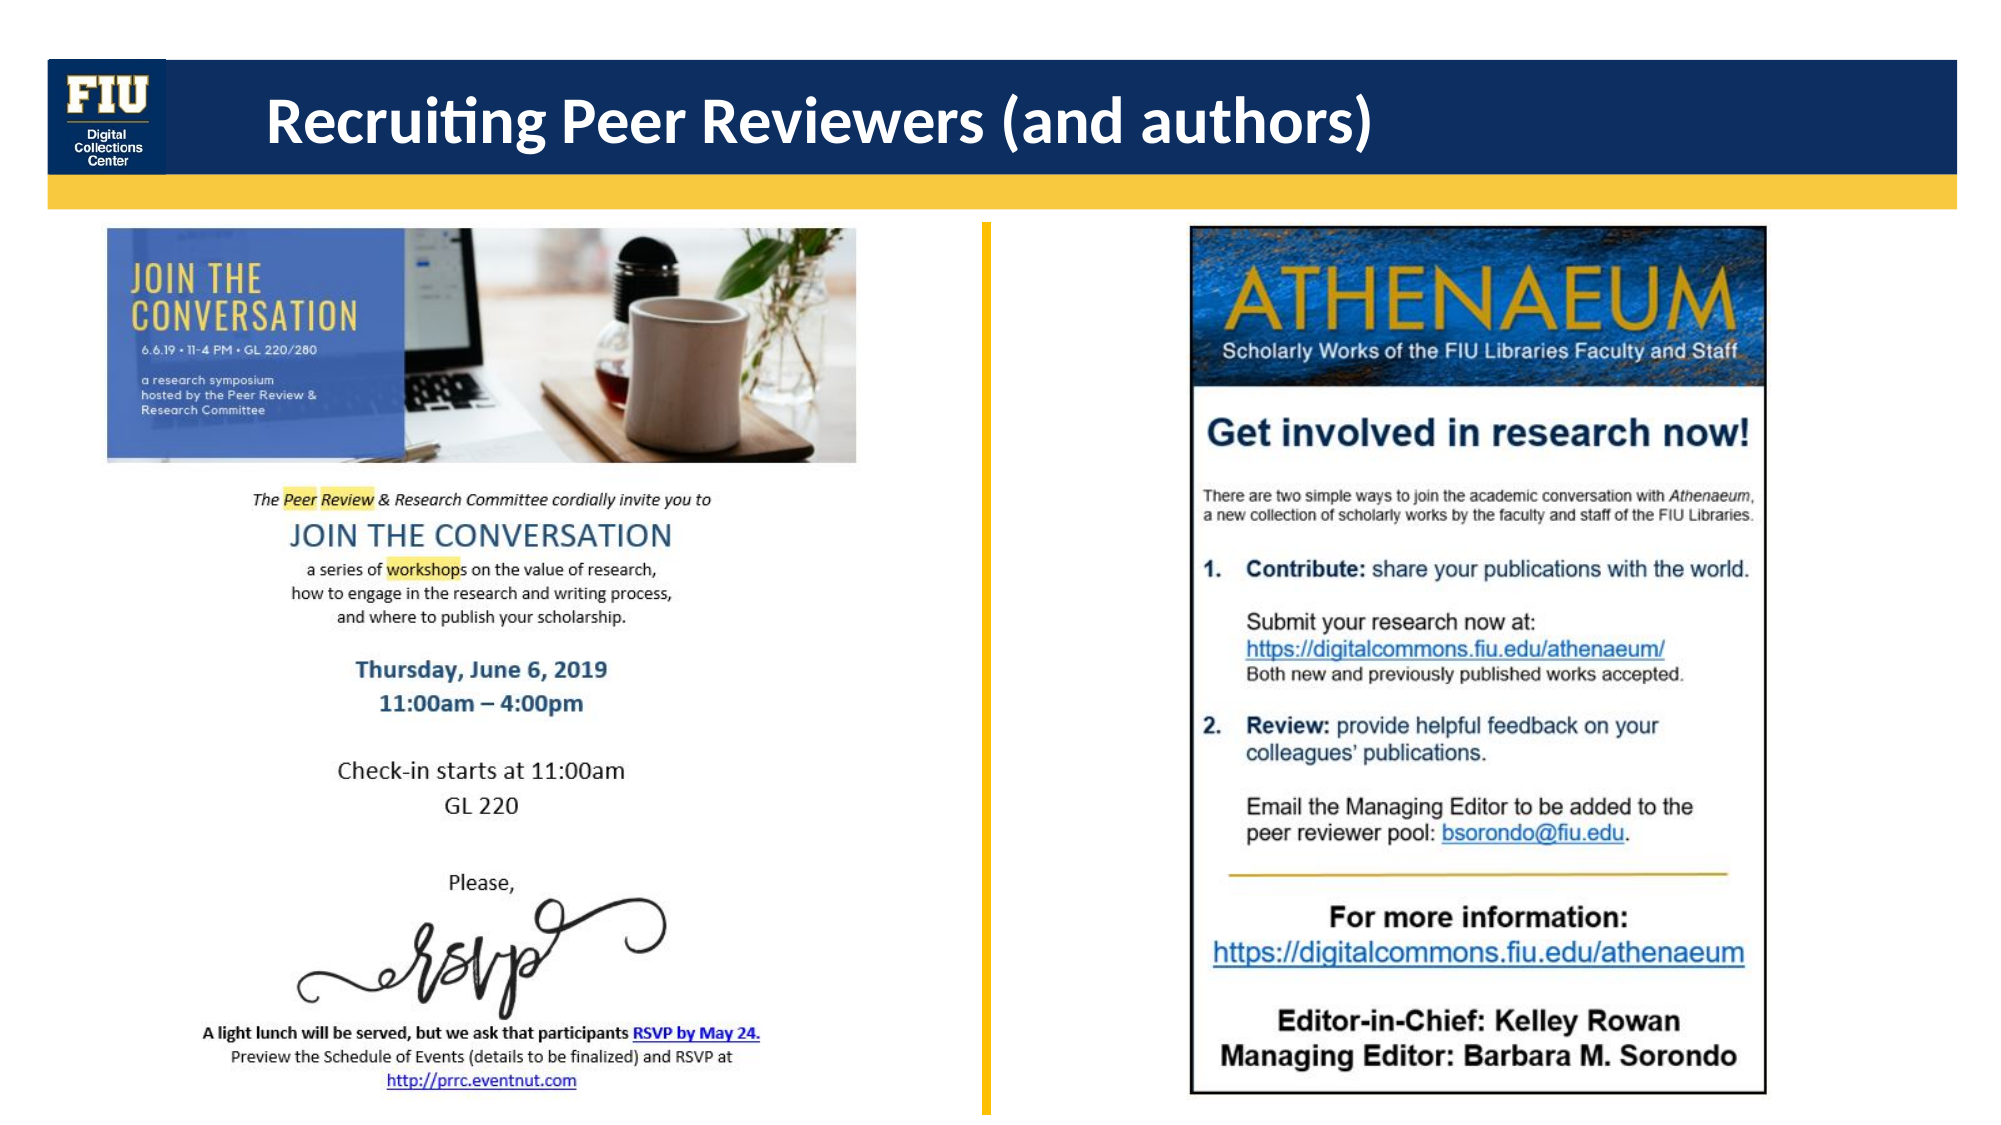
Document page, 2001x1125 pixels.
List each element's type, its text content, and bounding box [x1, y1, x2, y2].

text_box [47, 174, 1958, 210]
text_box Recruiting Peer Reviewers (and authors) [251, 69, 1531, 164]
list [101, 222, 865, 1100]
title [166, 59, 1958, 174]
picture [1186, 222, 1771, 1100]
picture [49, 59, 166, 177]
